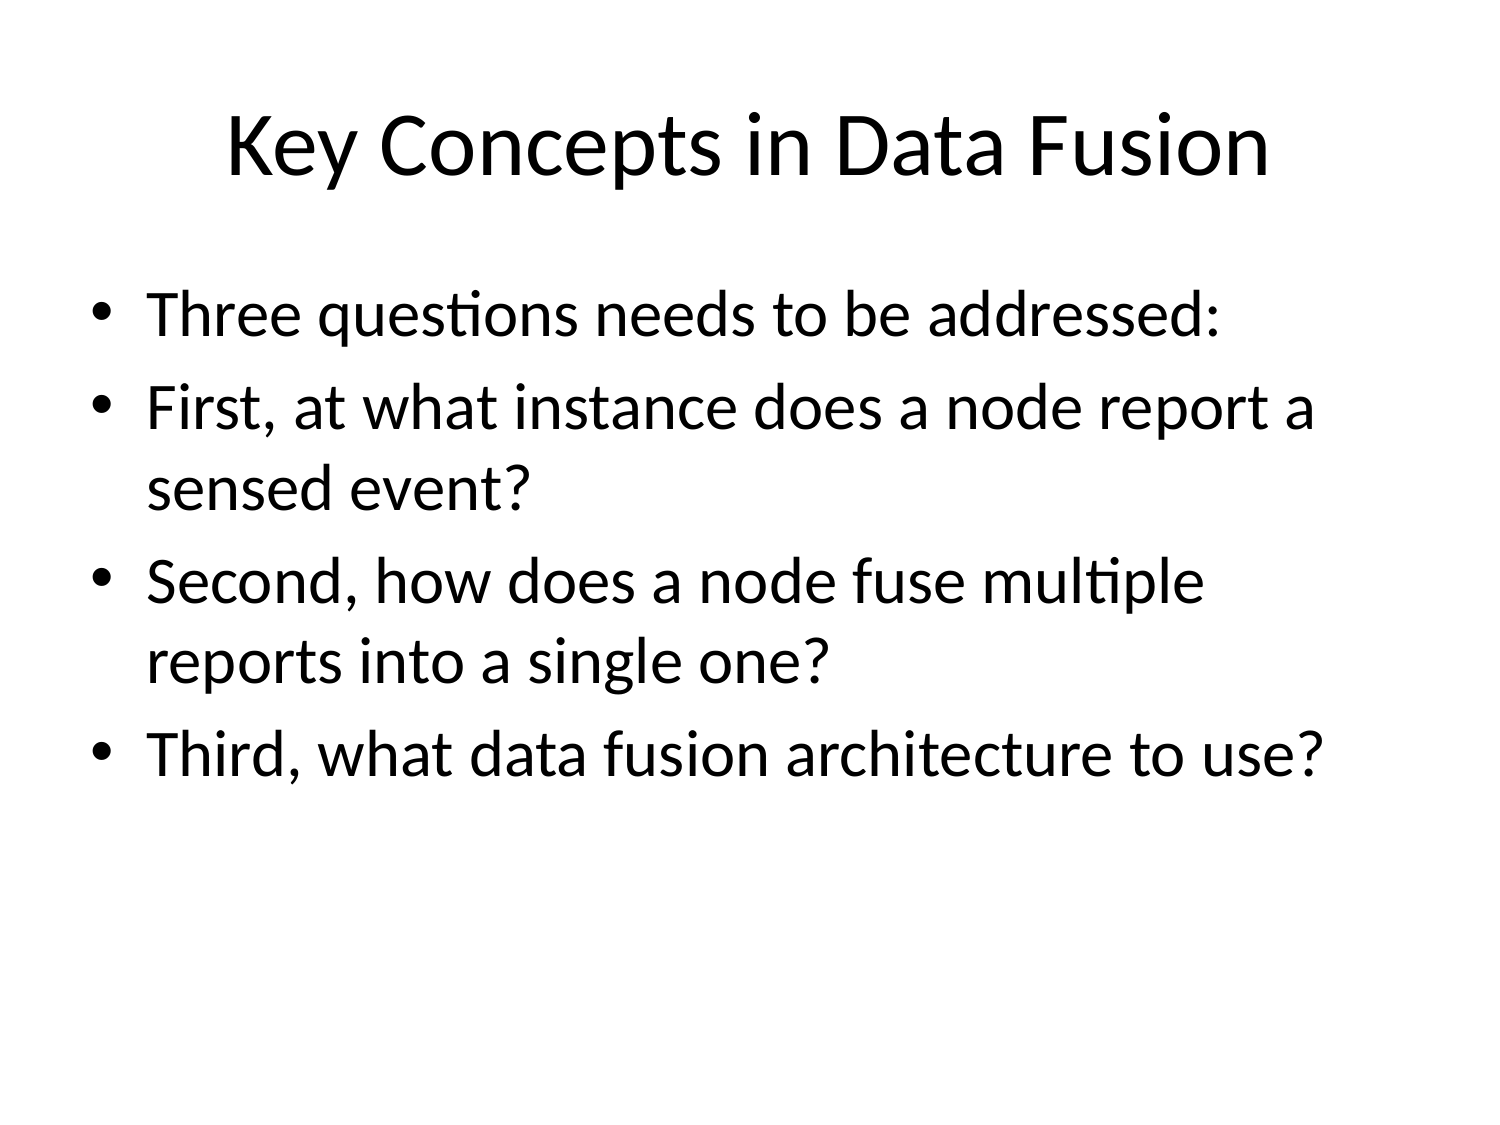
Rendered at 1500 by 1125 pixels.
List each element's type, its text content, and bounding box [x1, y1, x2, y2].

list Three questions needs to be addressed: First, at what instance does a node report a sensed event? Second, how does a node fuse multiple reports into a single one? Third, what data fusion architecture to use? [75, 262, 1425, 1005]
title Key Concepts in Data Fusion [75, 45, 1425, 233]
